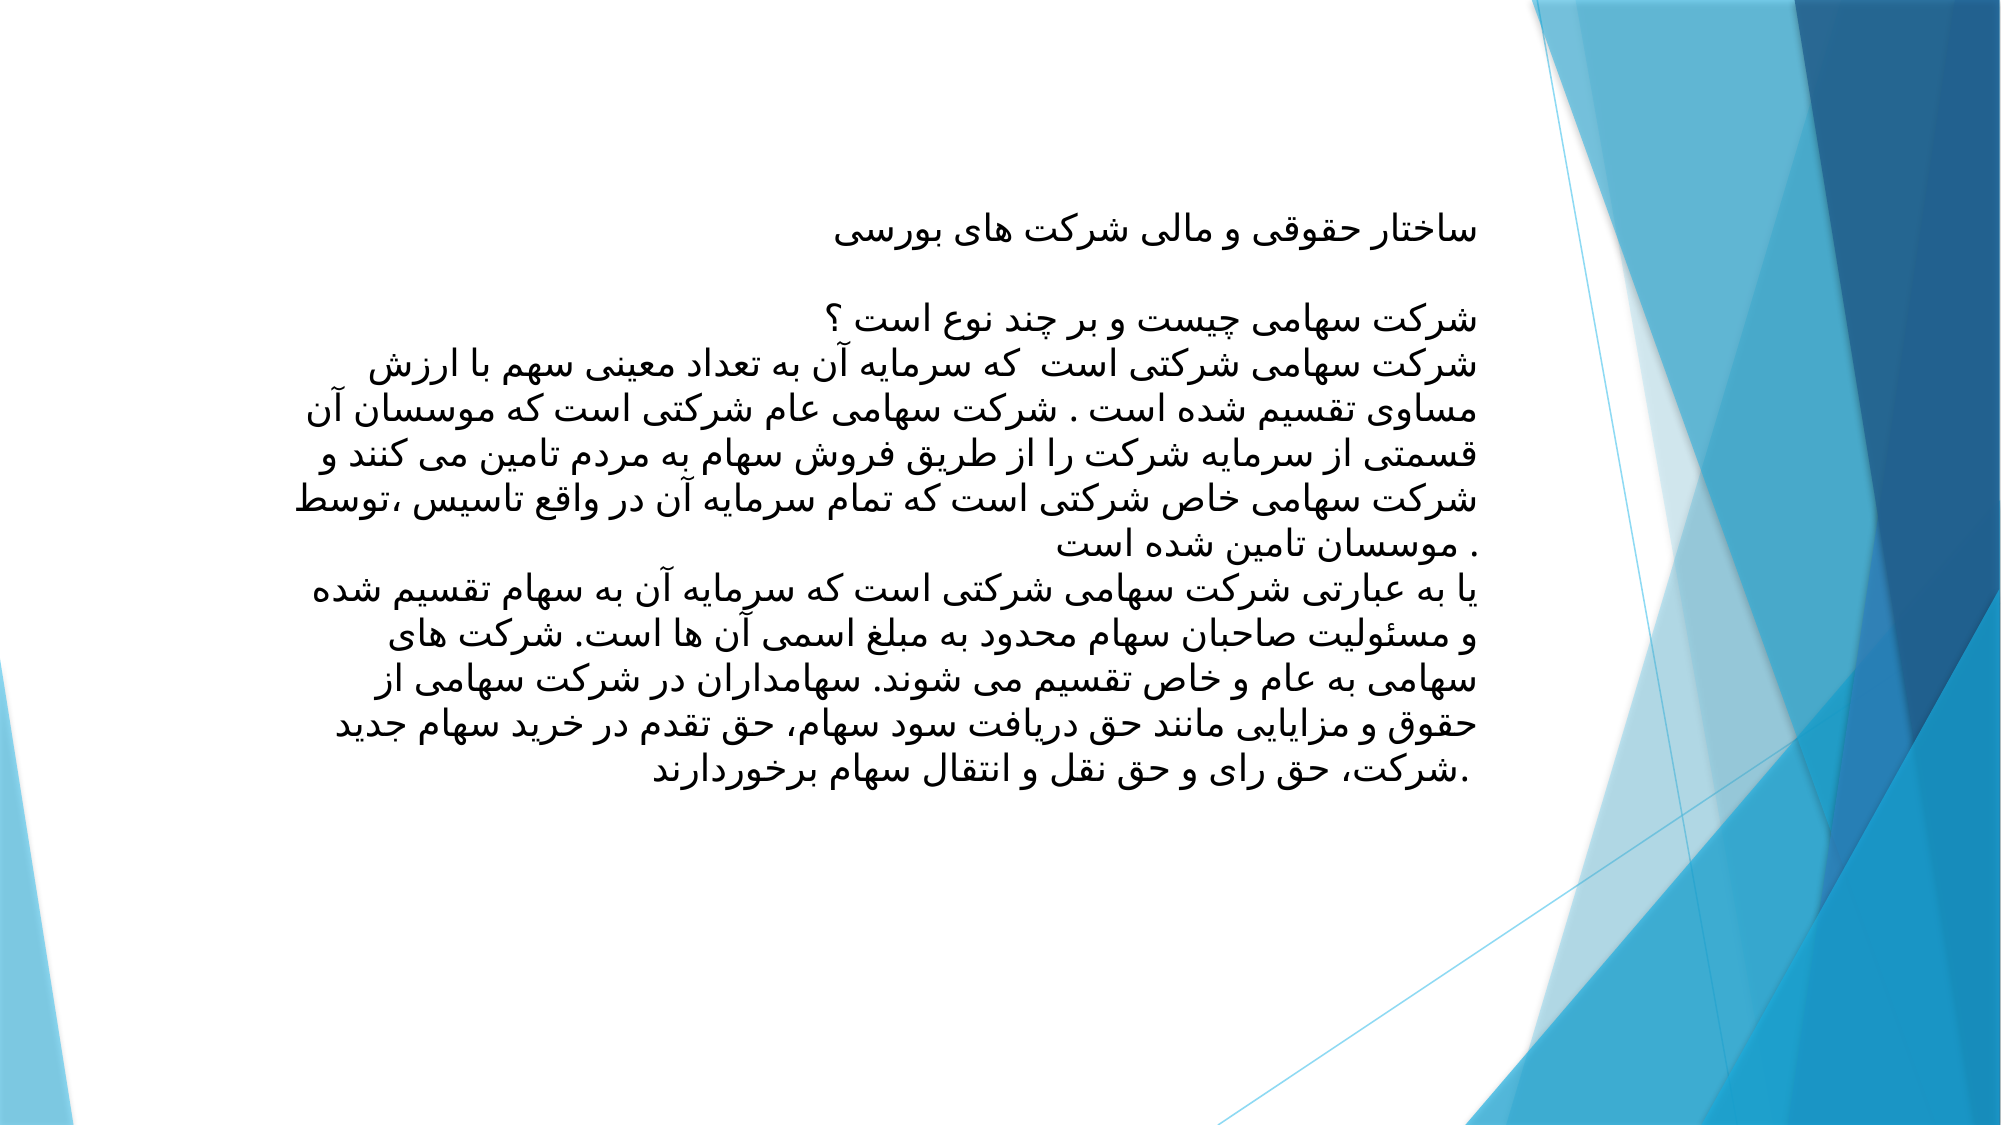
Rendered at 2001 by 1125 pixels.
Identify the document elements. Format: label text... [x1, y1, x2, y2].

text_box ساختار حقوقی و مالی شرکت های بورسی شرکت سهامی چیست و بر چند نوع است ؟ شرکت سهامی شرکتی است که سرمایه آن به تعداد معینی سهم با ارزش مساوی تقسیم شده است . شرکت سهامی عام شرکتی است که موسسان آن قسمتی از سرمایه شرکت را از طریق فروش سهام به مردم تامین می کنند و شرکت سهامی خاص شرکتی است که تمام سرمایه آن در واقع تاسیس ،توسط موسسان تامین شده است . یا به عبارتی شرکت سهامی شرکتی است که سرمایه آن به سهام تقسیم شده و مسئولیت صاحبان سهام محدود به مبلغ اسمی آن ها است. شرکت های سهامی به عام و خاص تقسیم می شوند. سهامداران در شرکت سهامی از حقوق و مزایایی مانند حق دریافت سود سهام، حق تقدم در خرید سهام جدید شرکت، حق رای و حق نقل و انتقال سهام برخوردارند. [273, 196, 1495, 797]
